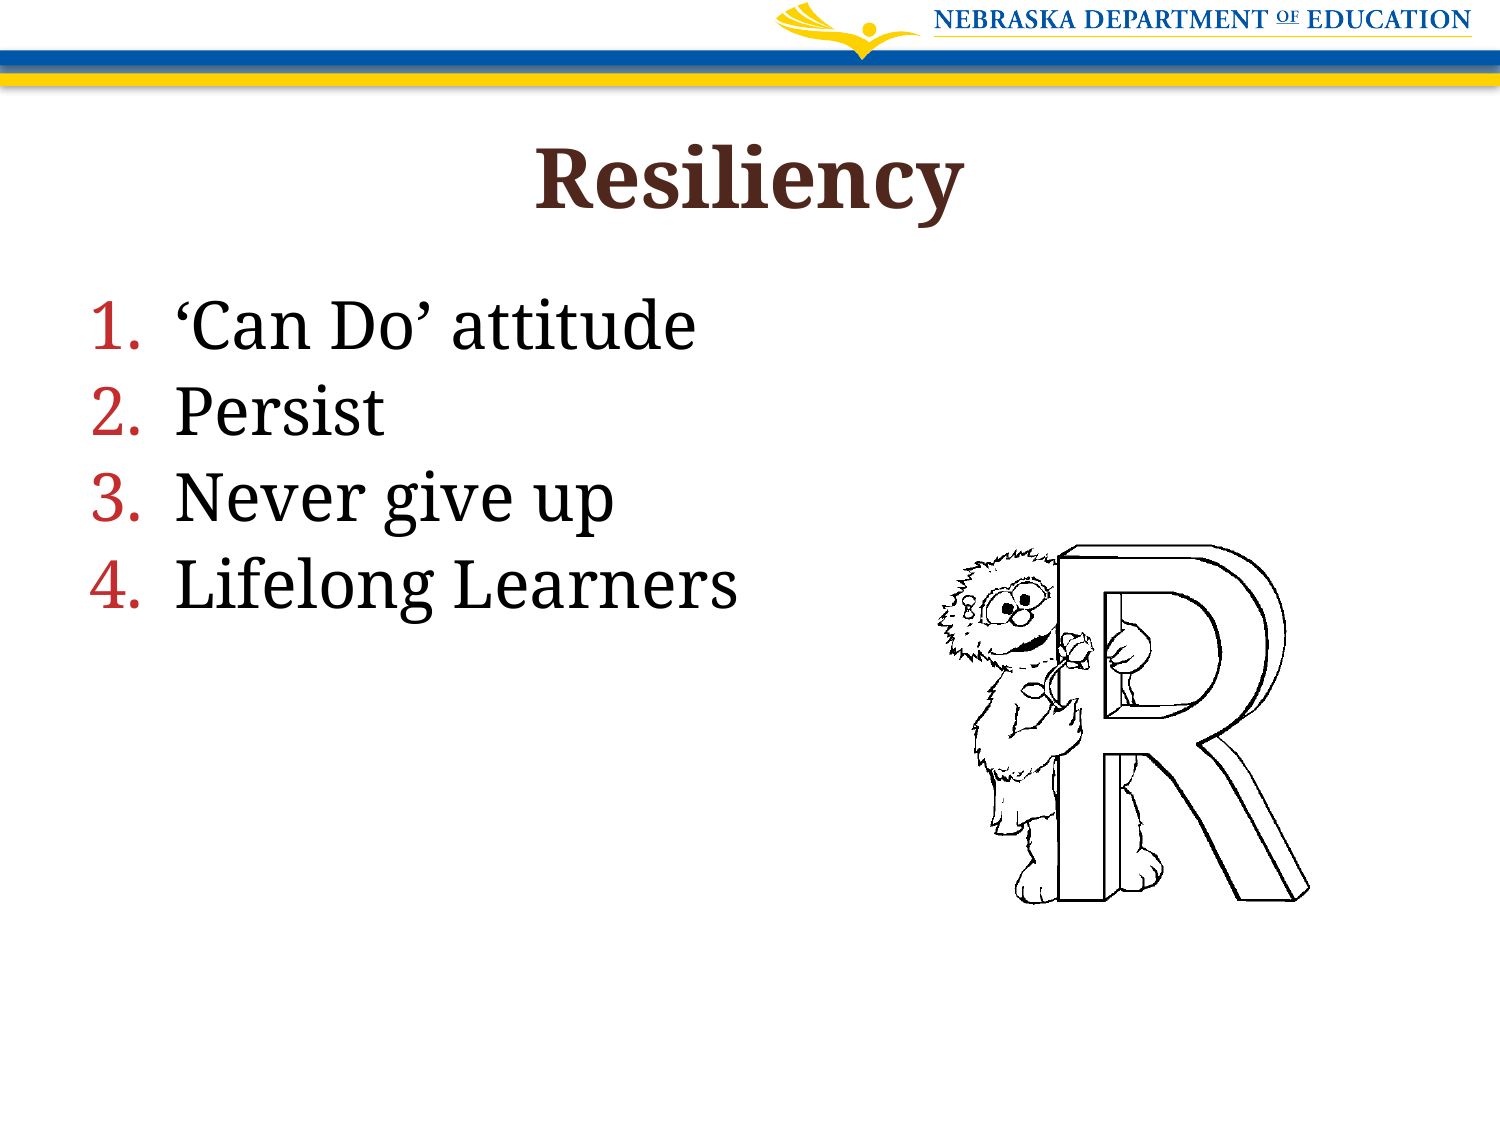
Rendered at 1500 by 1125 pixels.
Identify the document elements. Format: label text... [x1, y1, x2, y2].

list ‘Can Do’ attitude Persist Never give up Lifelong Learners [75, 275, 1425, 985]
title Resiliency [75, 87, 1425, 263]
picture [774, 0, 1500, 69]
picture [937, 524, 1313, 938]
